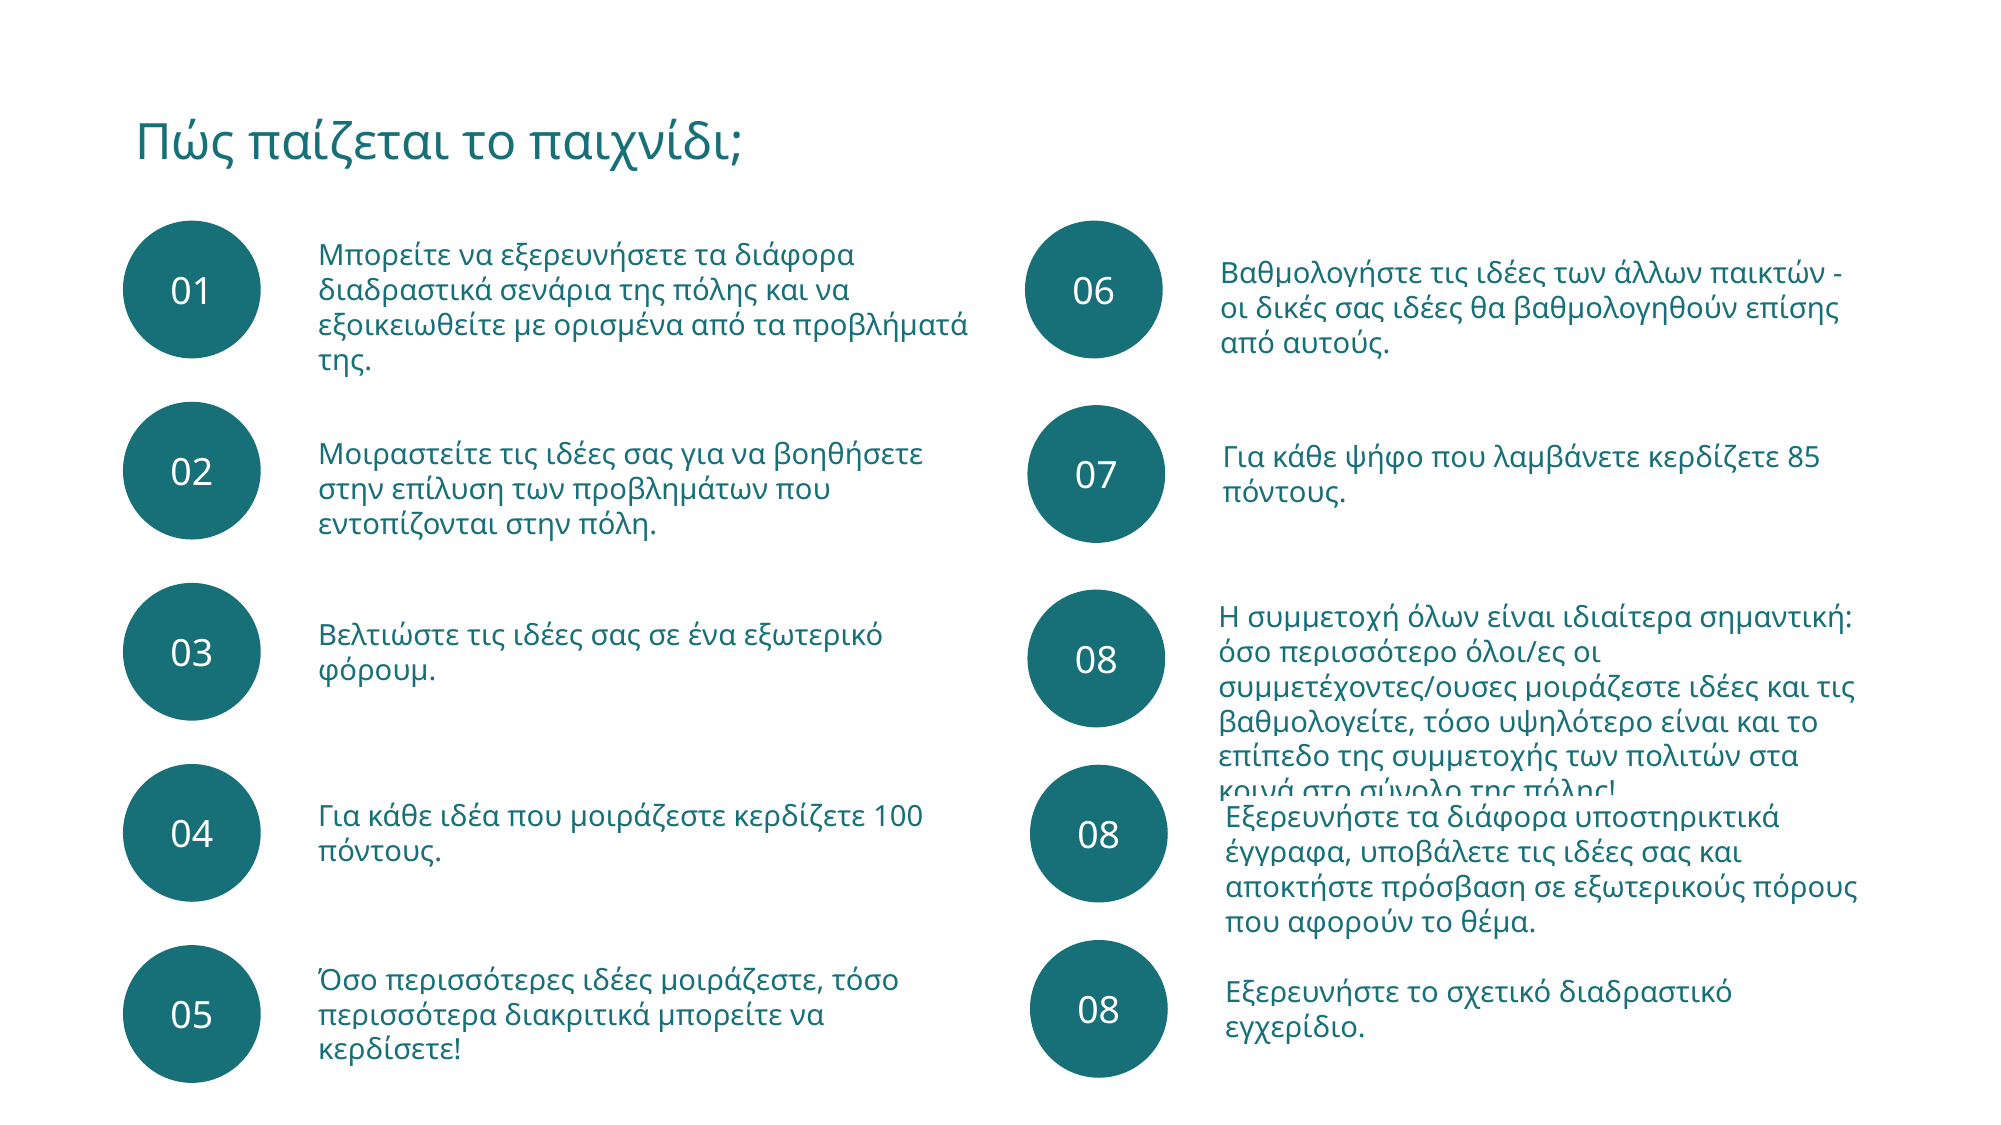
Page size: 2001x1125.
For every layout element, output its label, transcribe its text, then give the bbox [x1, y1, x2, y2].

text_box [122, 763, 971, 902]
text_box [122, 401, 971, 542]
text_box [122, 582, 971, 721]
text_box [122, 220, 971, 359]
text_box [1029, 764, 1878, 905]
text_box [1029, 939, 1878, 1078]
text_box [122, 944, 971, 1084]
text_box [1024, 220, 1873, 359]
text_box Πώς παίζεται το παιχνίδι; [120, 101, 1935, 177]
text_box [1027, 404, 1875, 544]
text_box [1027, 589, 1871, 765]
